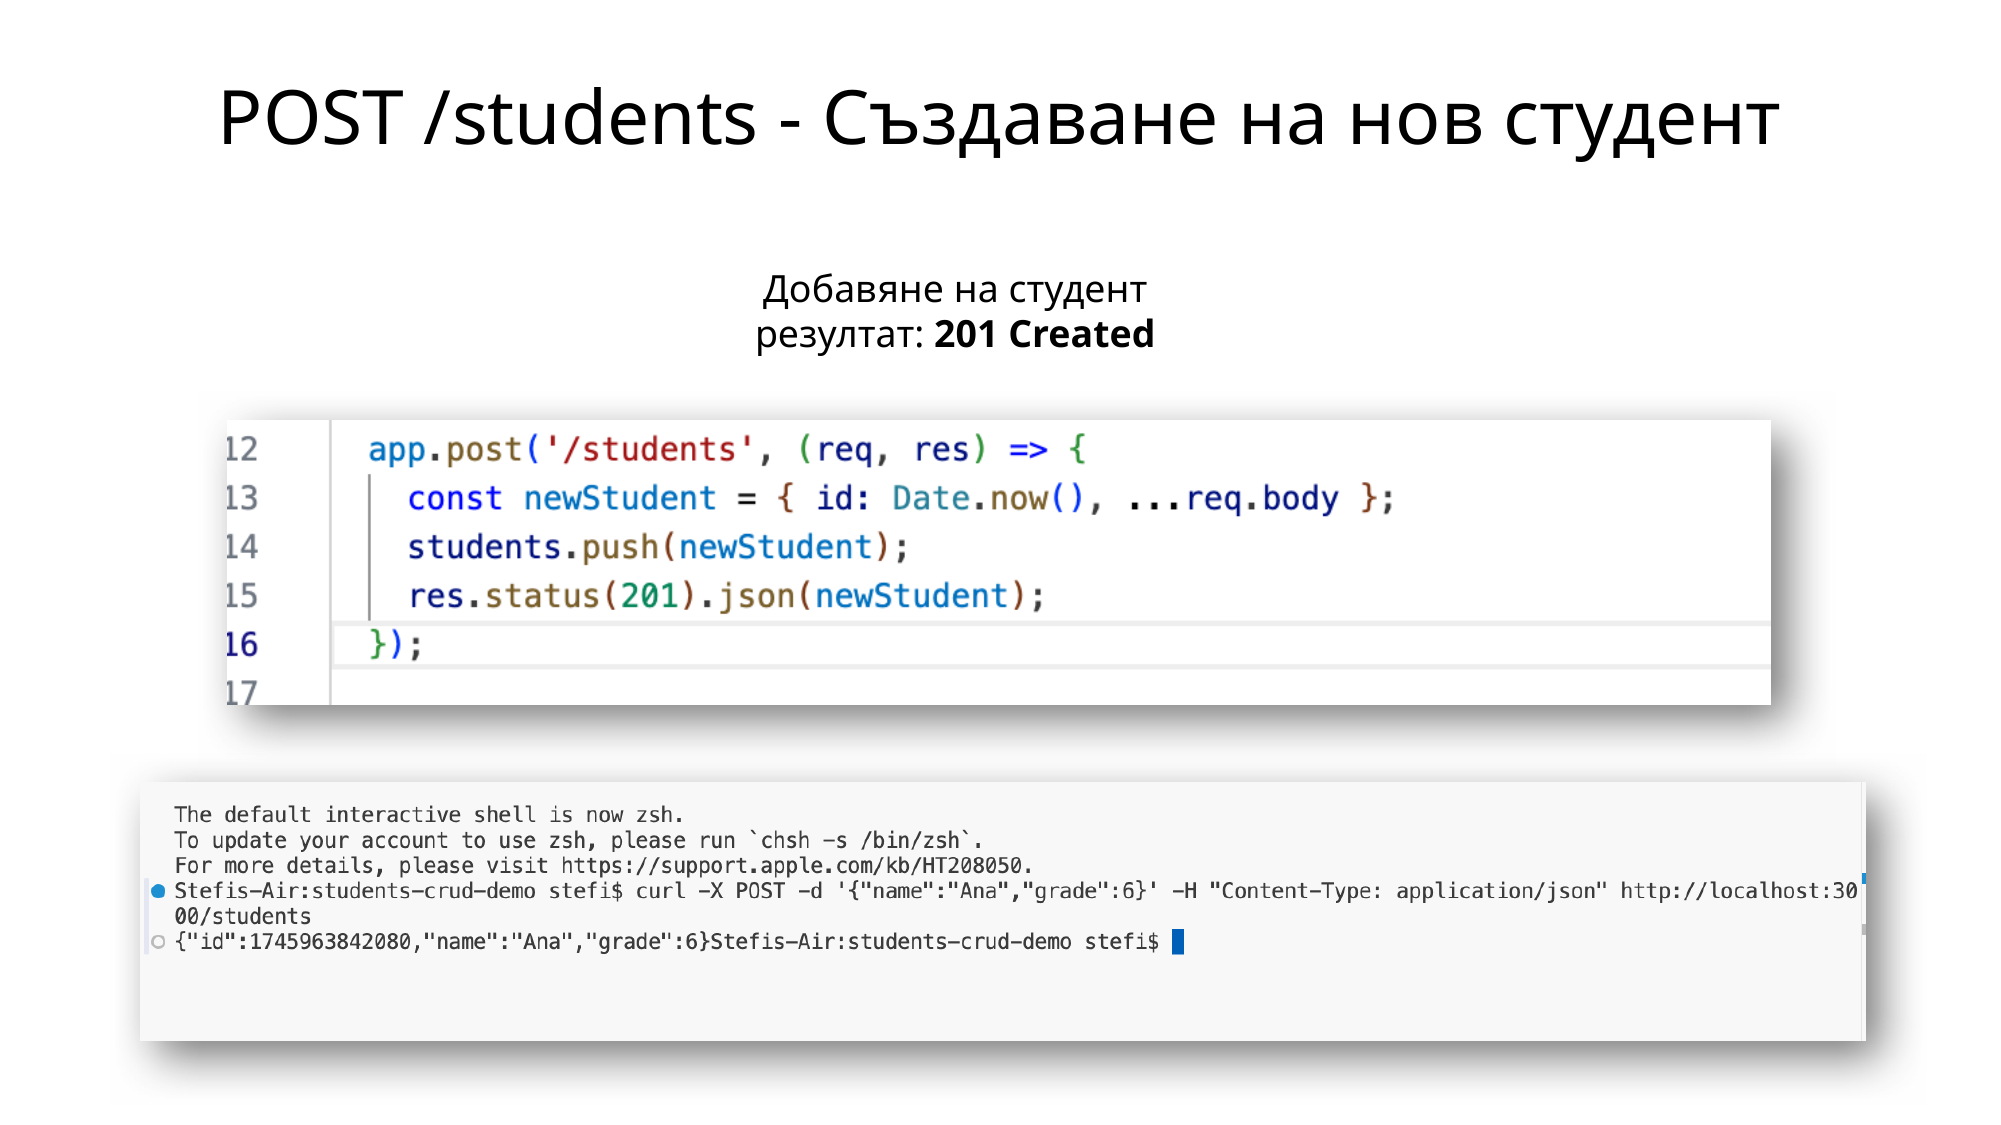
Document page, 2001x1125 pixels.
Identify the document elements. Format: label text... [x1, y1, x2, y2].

picture [140, 782, 1866, 1041]
picture [227, 420, 1772, 705]
text_box Добавяне на студент резултат: 201 Created [740, 258, 1171, 363]
title POST /students - Създаване на нов студент [135, 34, 1865, 169]
